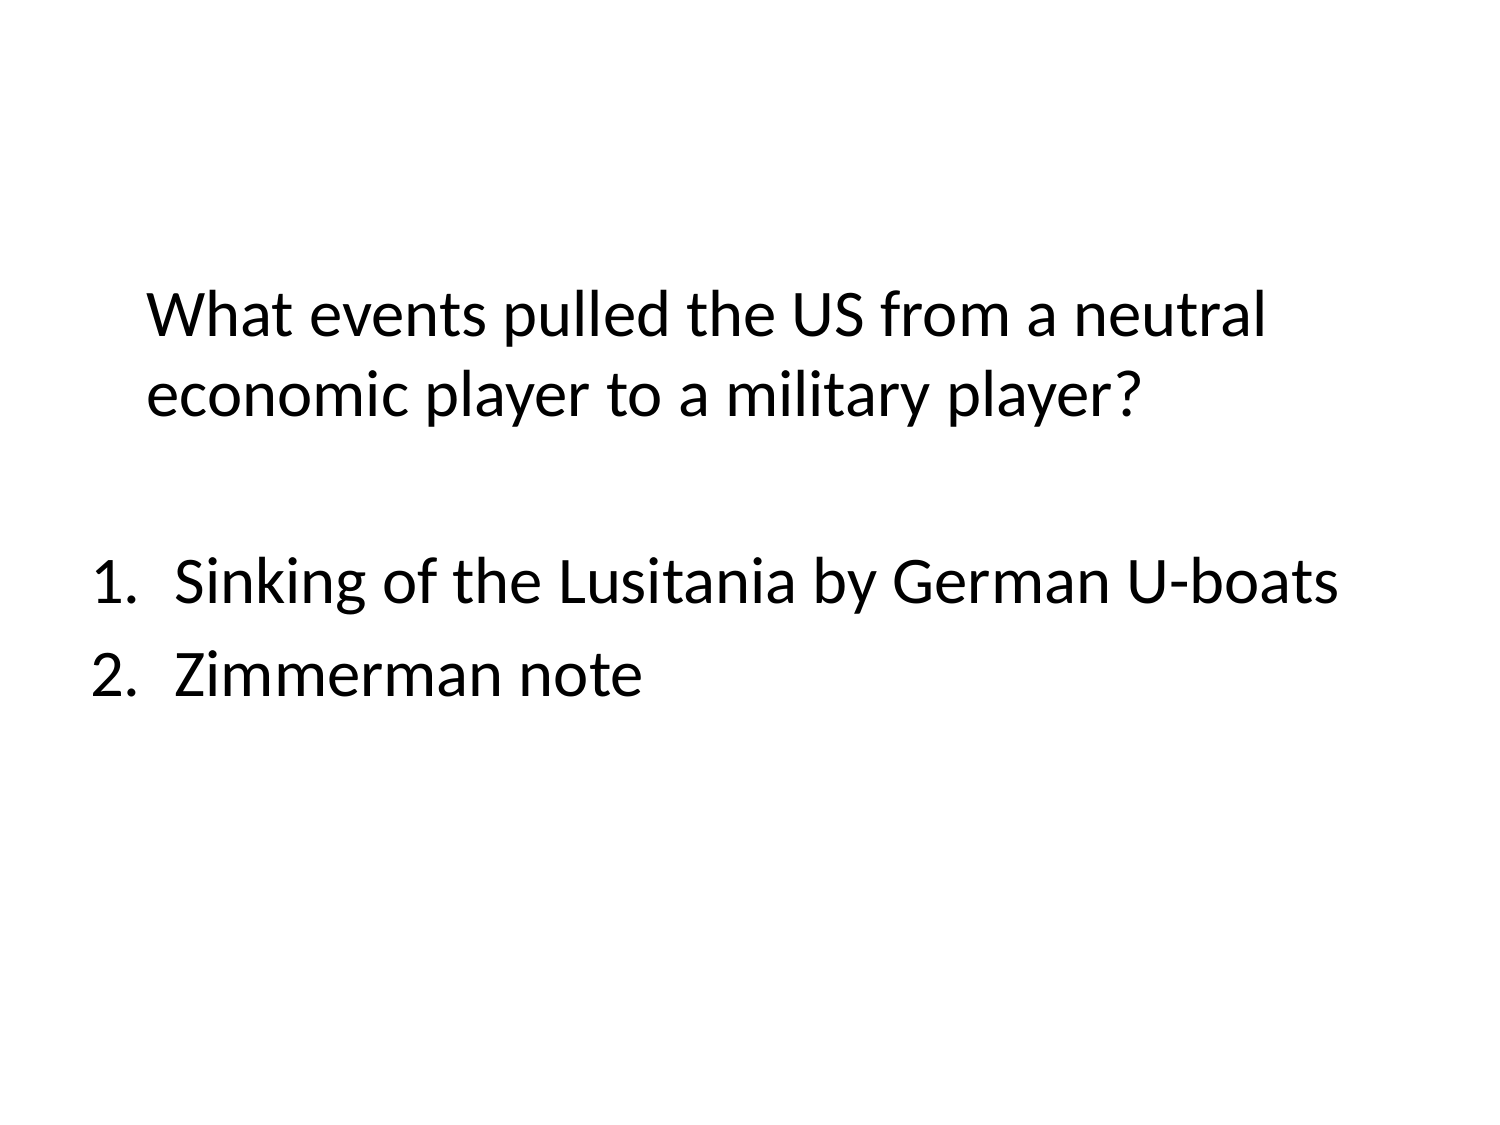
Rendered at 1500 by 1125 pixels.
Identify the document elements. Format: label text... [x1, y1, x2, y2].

list What events pulled the US from a neutral economic player to a military player? Sinking of the Lusitania by German U-boats Zimmerman note [75, 262, 1425, 1005]
